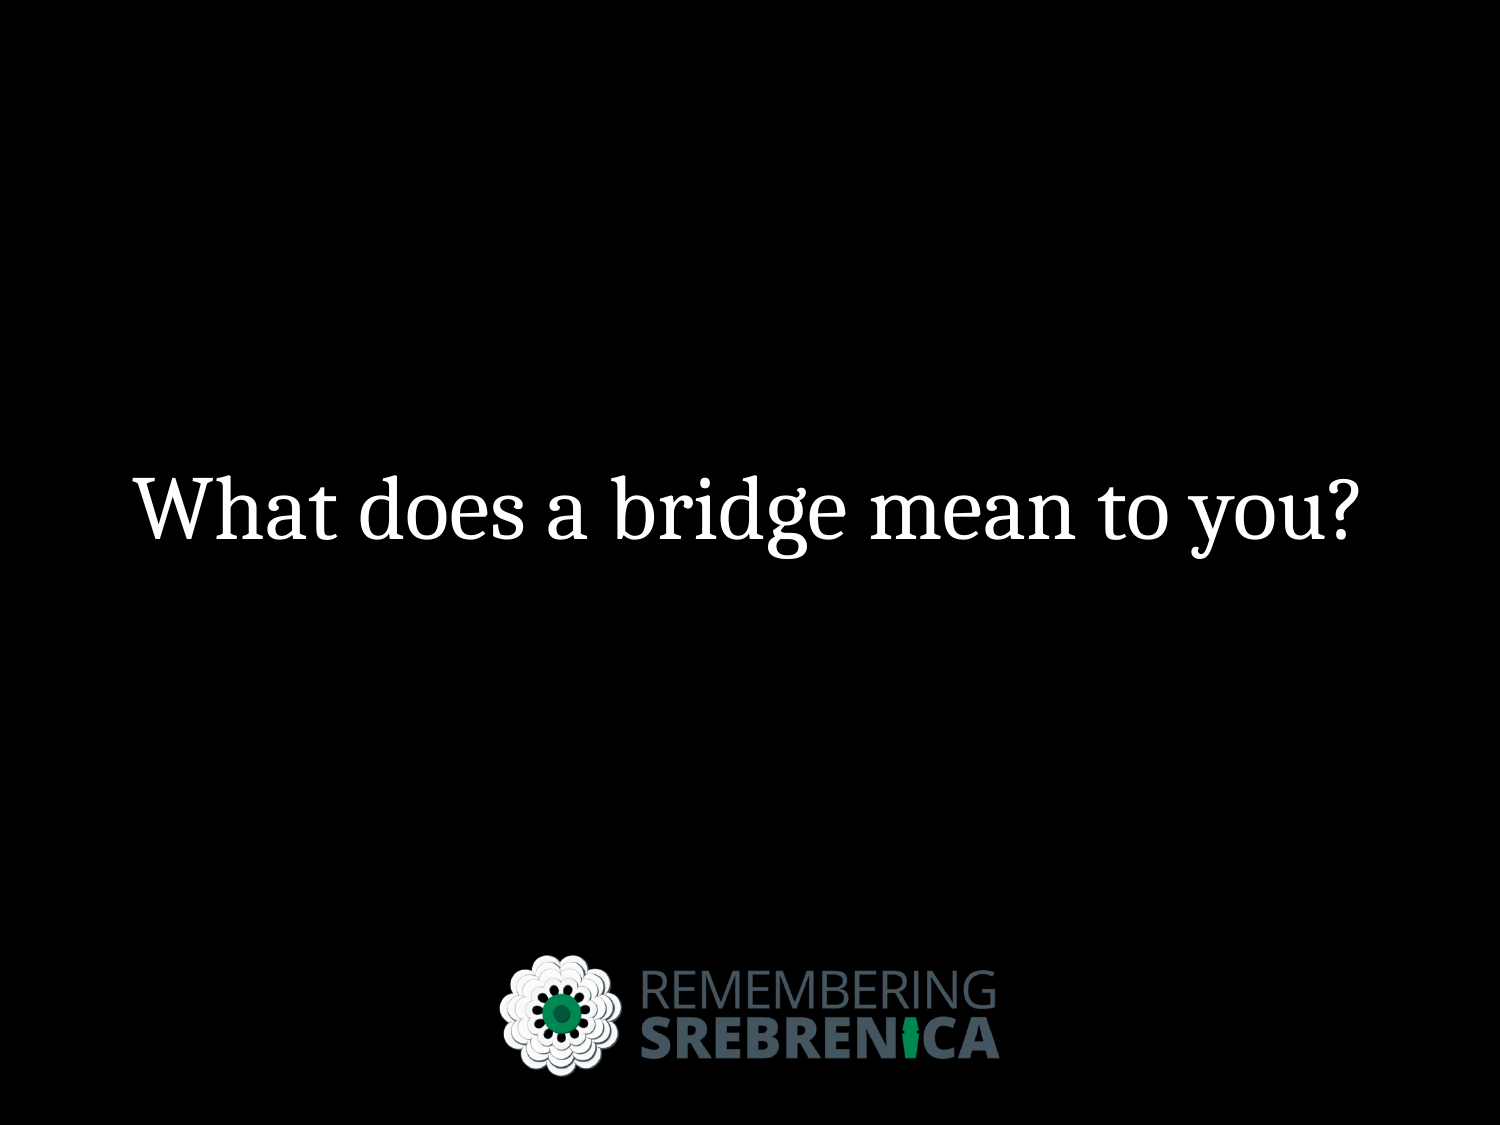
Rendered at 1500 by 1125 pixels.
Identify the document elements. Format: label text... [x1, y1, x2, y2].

picture [492, 952, 1008, 1079]
title What does a bridge mean to you? [75, 408, 1425, 597]
